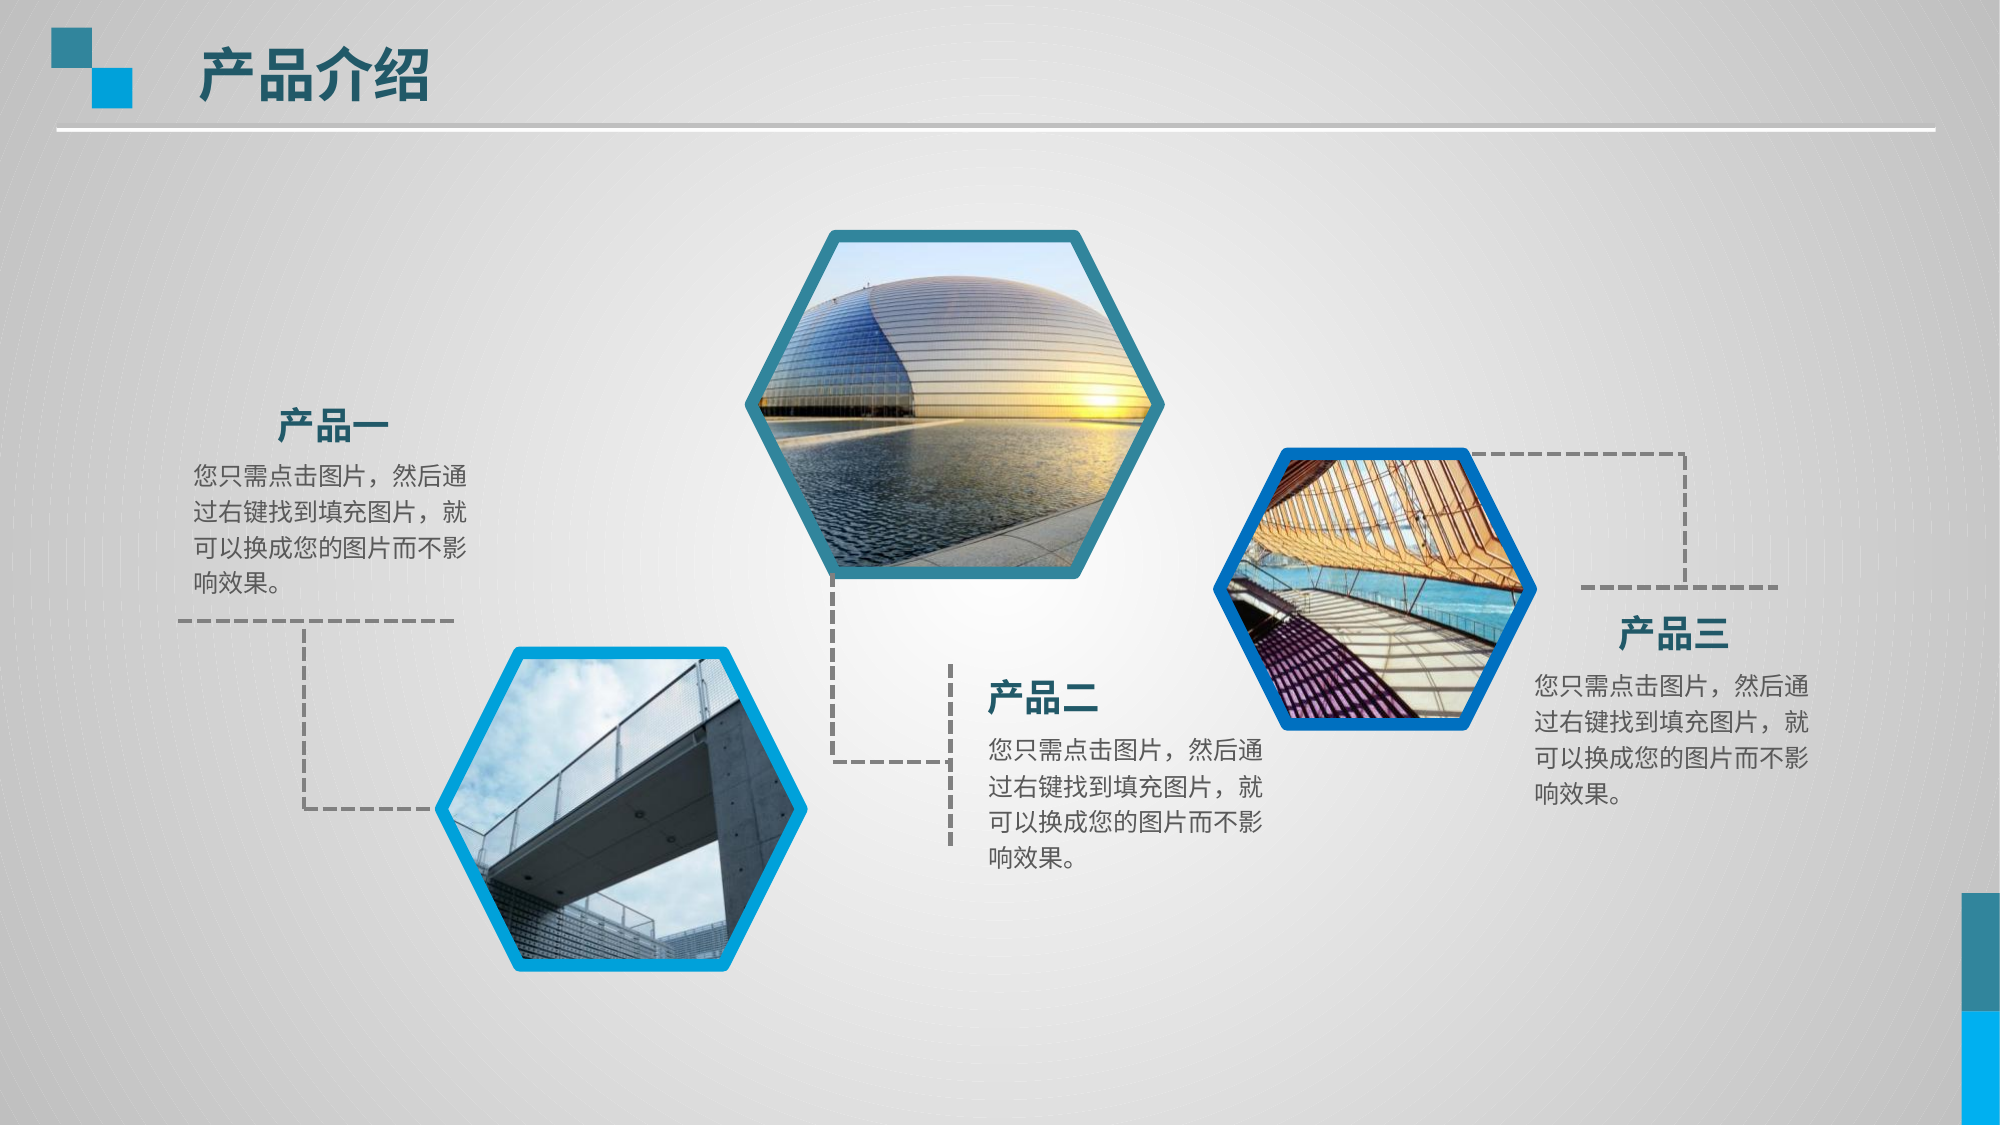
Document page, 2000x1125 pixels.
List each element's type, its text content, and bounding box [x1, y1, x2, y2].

text_box 产品介绍 [184, 30, 622, 116]
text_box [178, 620, 476, 810]
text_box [1519, 592, 1831, 852]
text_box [832, 572, 951, 849]
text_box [178, 385, 490, 605]
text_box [1472, 452, 1778, 588]
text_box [968, 656, 1280, 880]
text_box [749, 234, 1161, 575]
text_box [1217, 451, 1514, 727]
text_box [443, 650, 804, 968]
